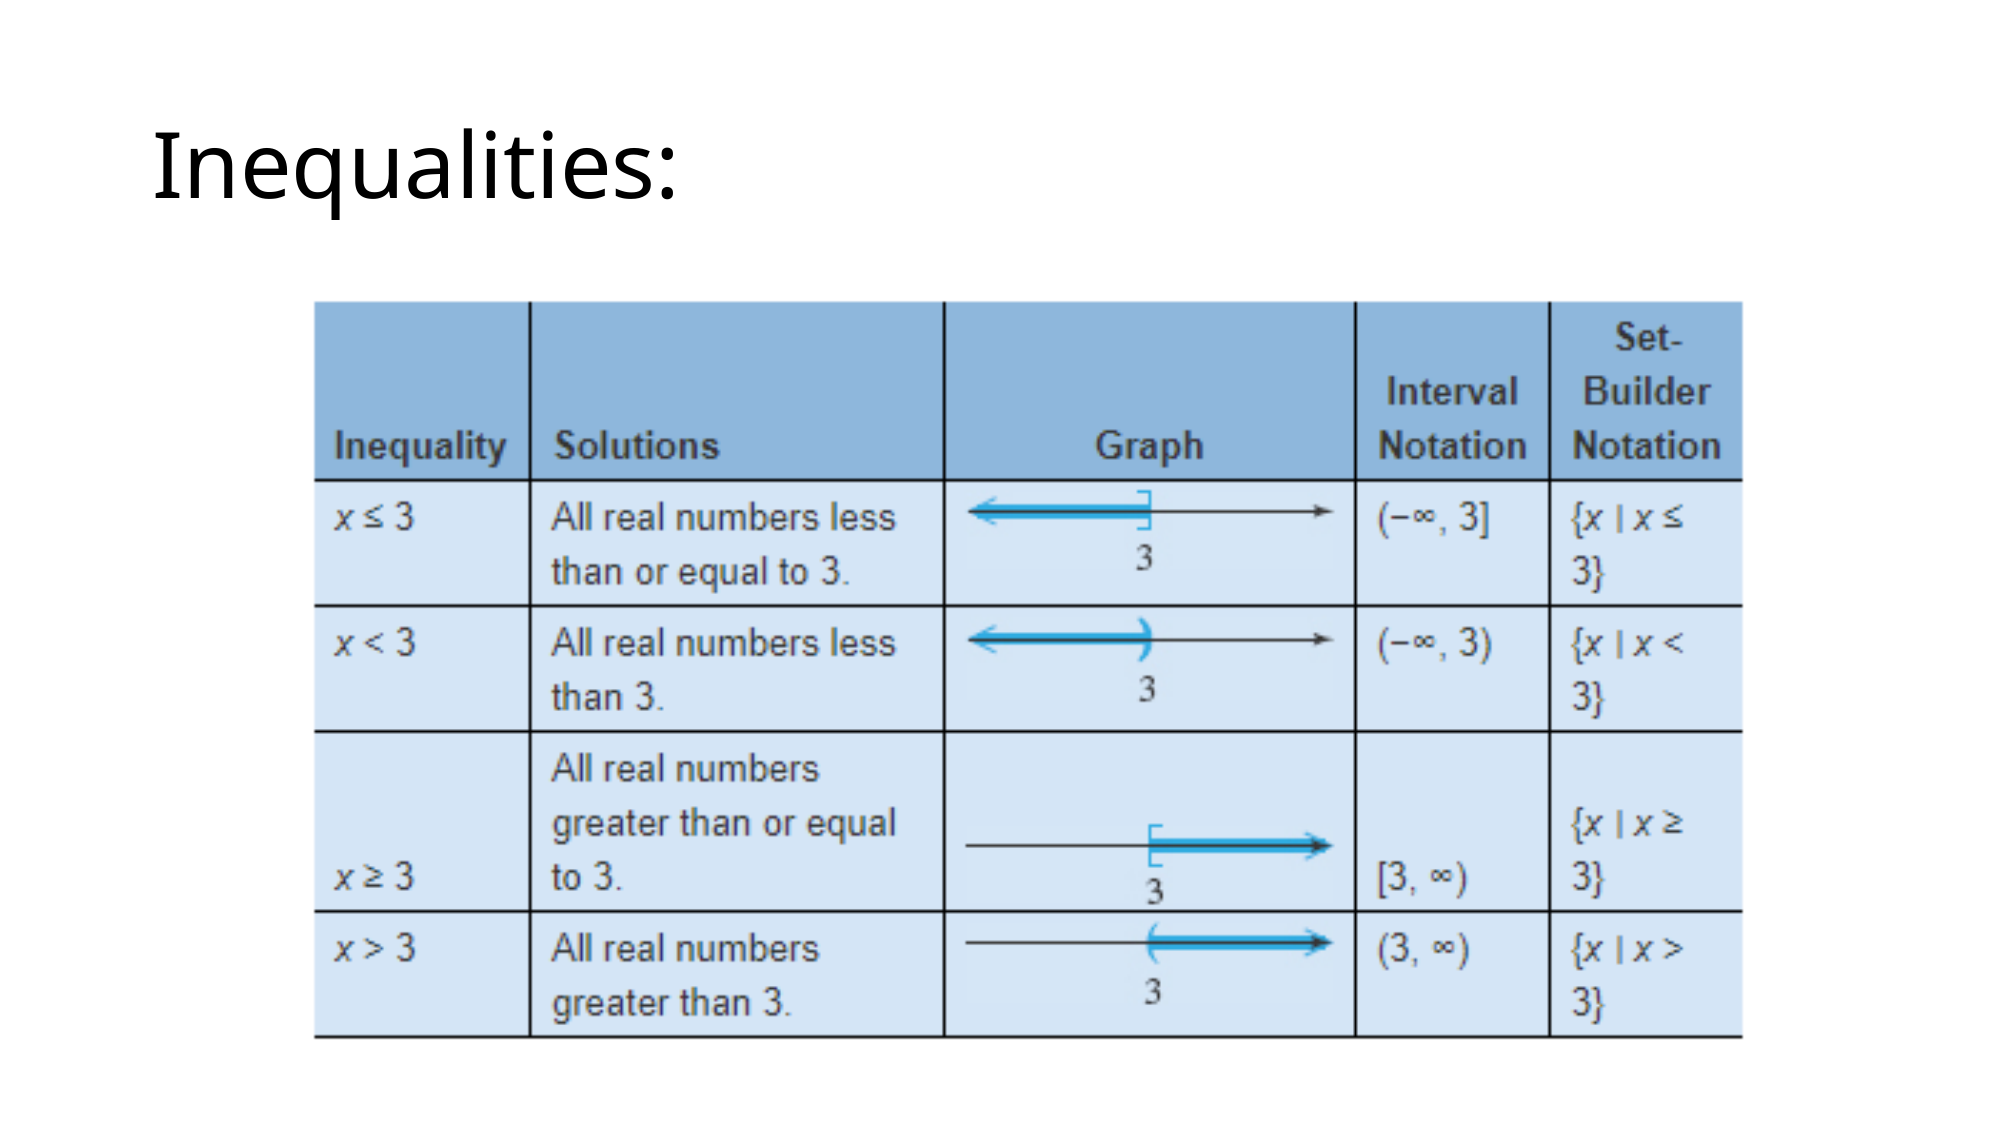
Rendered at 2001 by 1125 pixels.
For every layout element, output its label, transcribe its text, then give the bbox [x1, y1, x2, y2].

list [284, 277, 1772, 1066]
title Inequalities: [137, 59, 1863, 278]
